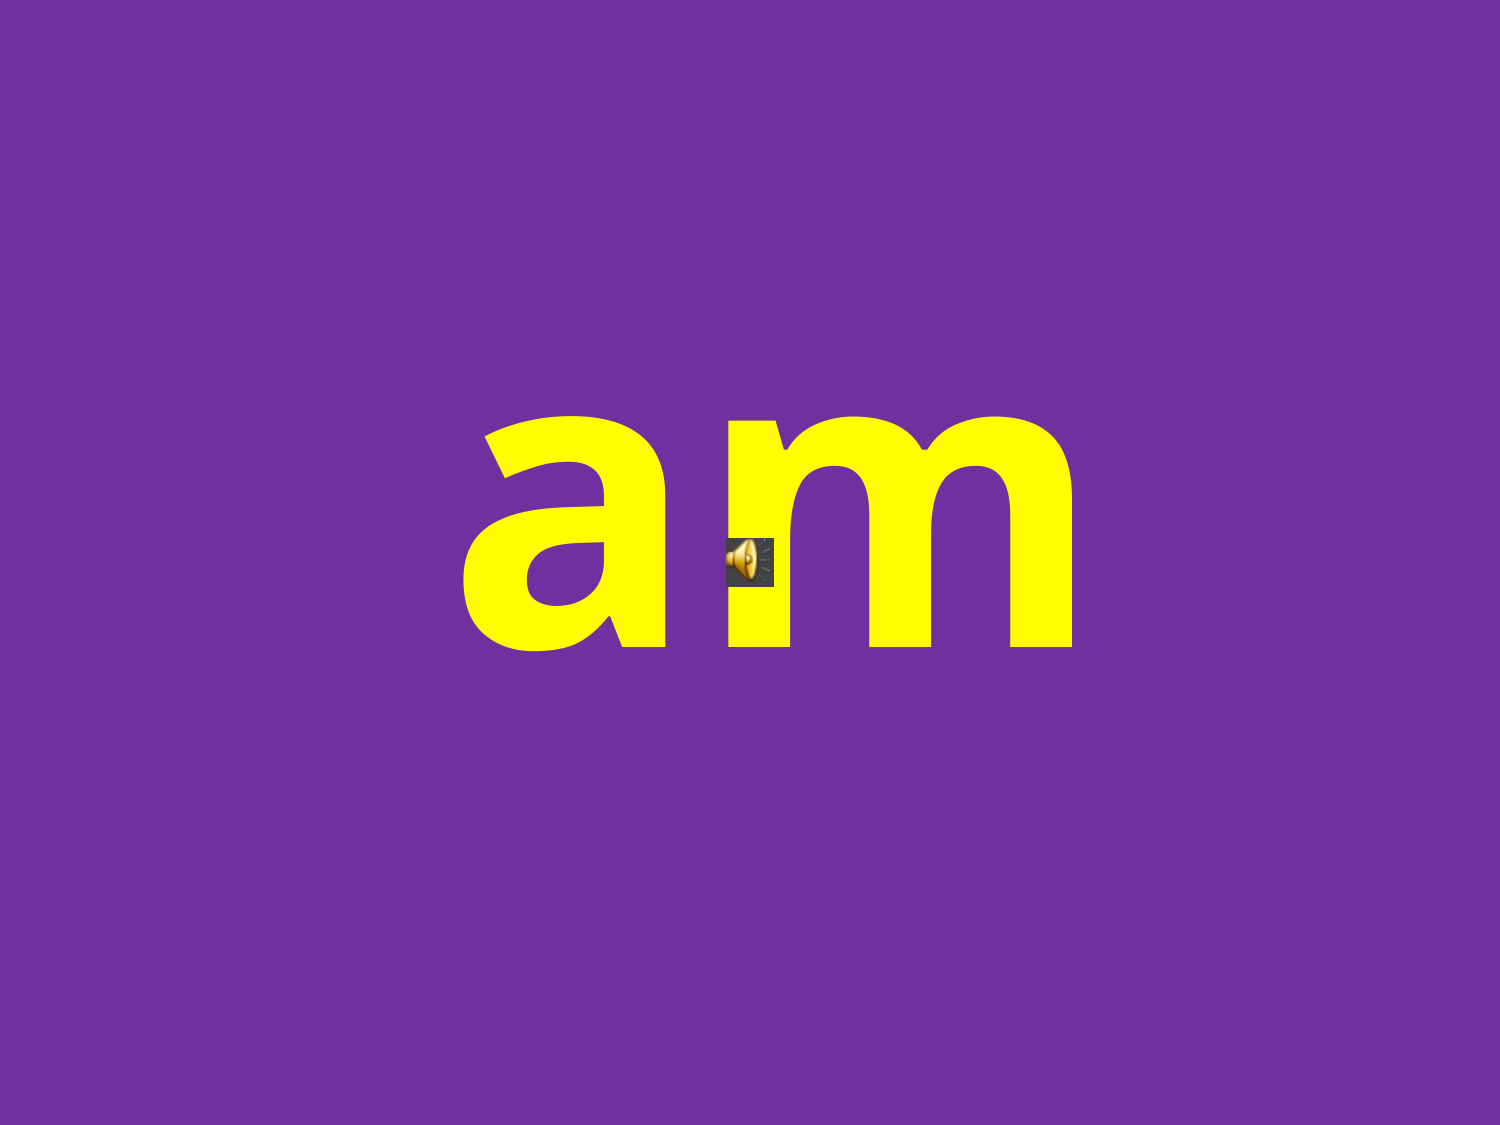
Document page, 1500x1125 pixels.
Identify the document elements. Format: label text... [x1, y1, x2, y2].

text_box am [99, 224, 1450, 738]
picture [724, 537, 776, 588]
